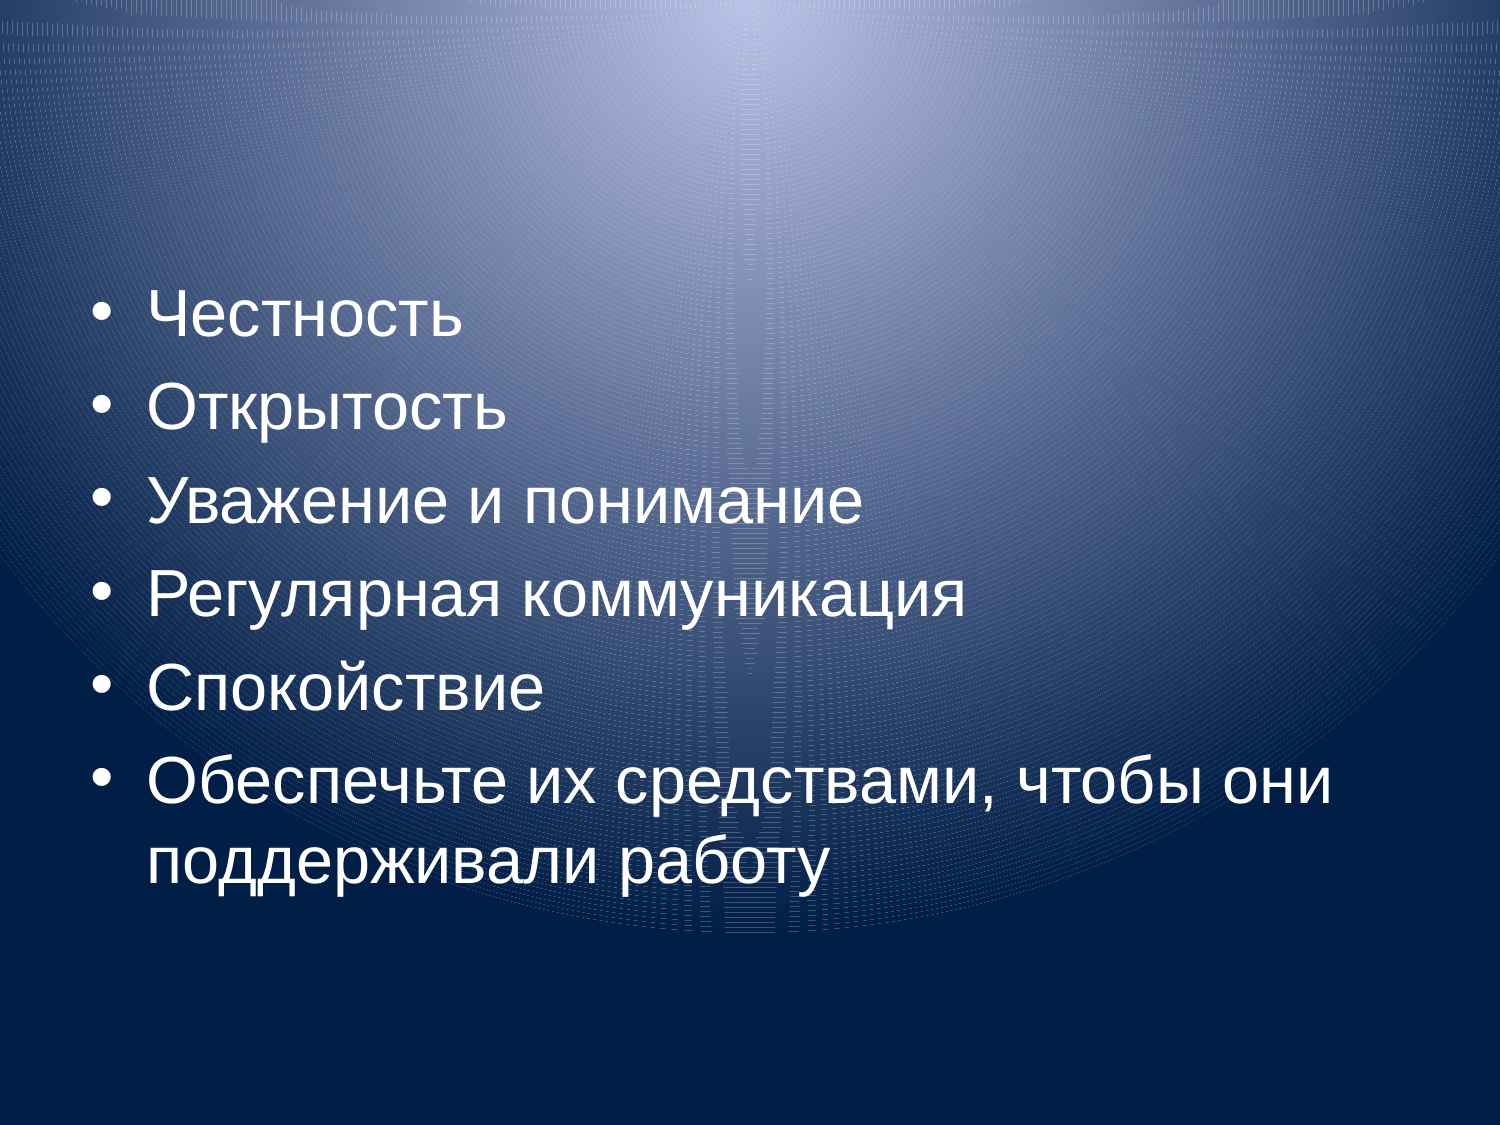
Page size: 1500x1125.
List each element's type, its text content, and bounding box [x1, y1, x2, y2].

list Честность Открытость Уважение и понимание Регулярная коммуникация Спокойствие Обеспечьте их средствами, чтобы они поддерживали работу [74, 262, 1426, 1006]
